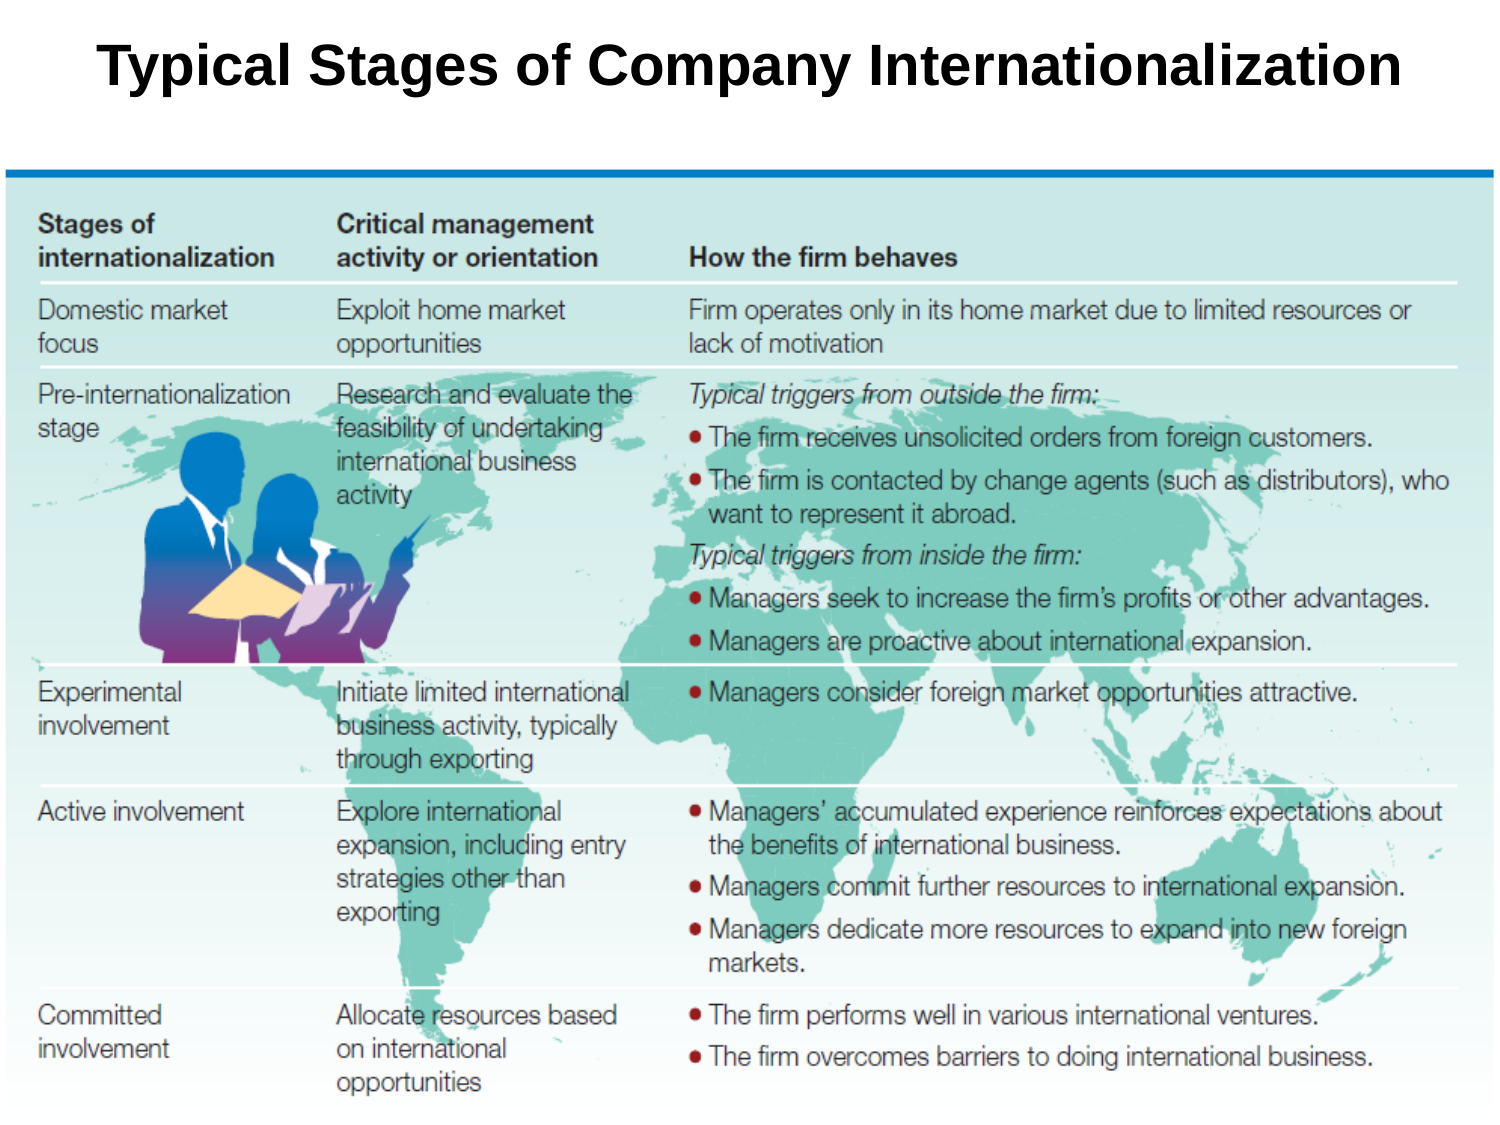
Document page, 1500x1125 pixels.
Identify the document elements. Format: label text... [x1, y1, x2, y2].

picture [0, 162, 1500, 1125]
text_box Typical Stages of Company Internationalization [74, 19, 1425, 105]
